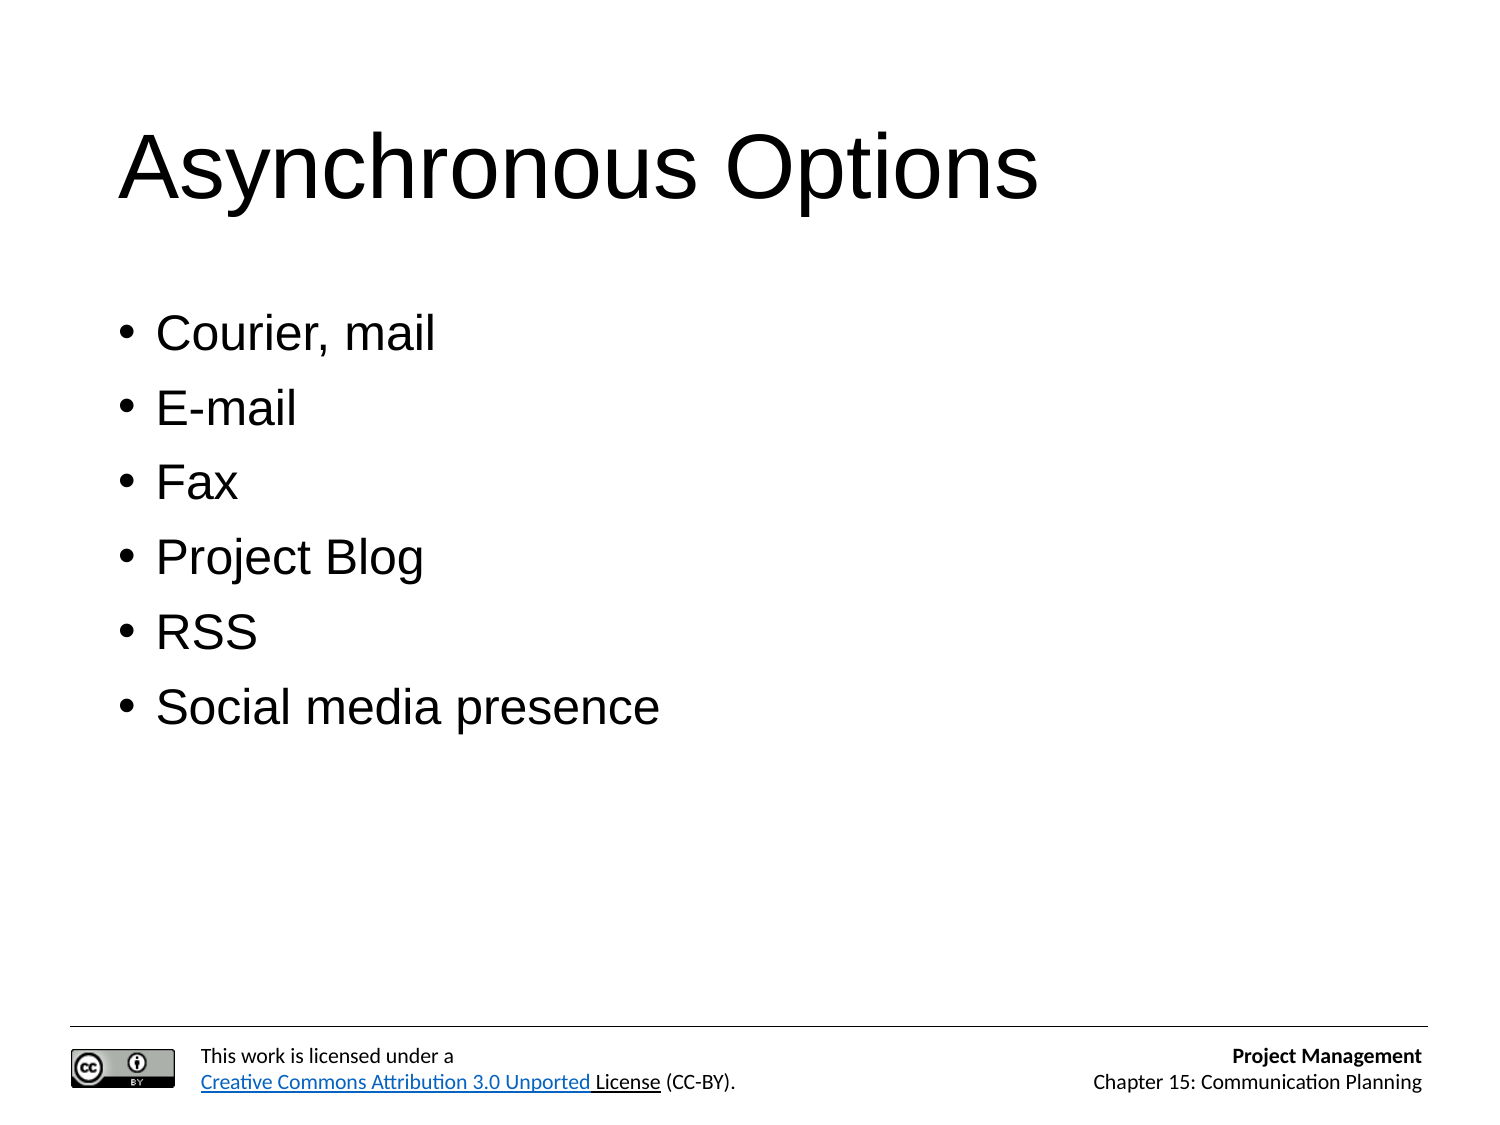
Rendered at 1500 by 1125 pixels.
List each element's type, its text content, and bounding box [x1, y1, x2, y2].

picture [71, 1049, 175, 1088]
title Asynchronous Options [103, 59, 1397, 278]
list Courier, mail E-mail Fax Project Blog RSS Social media presence [103, 299, 1397, 1014]
